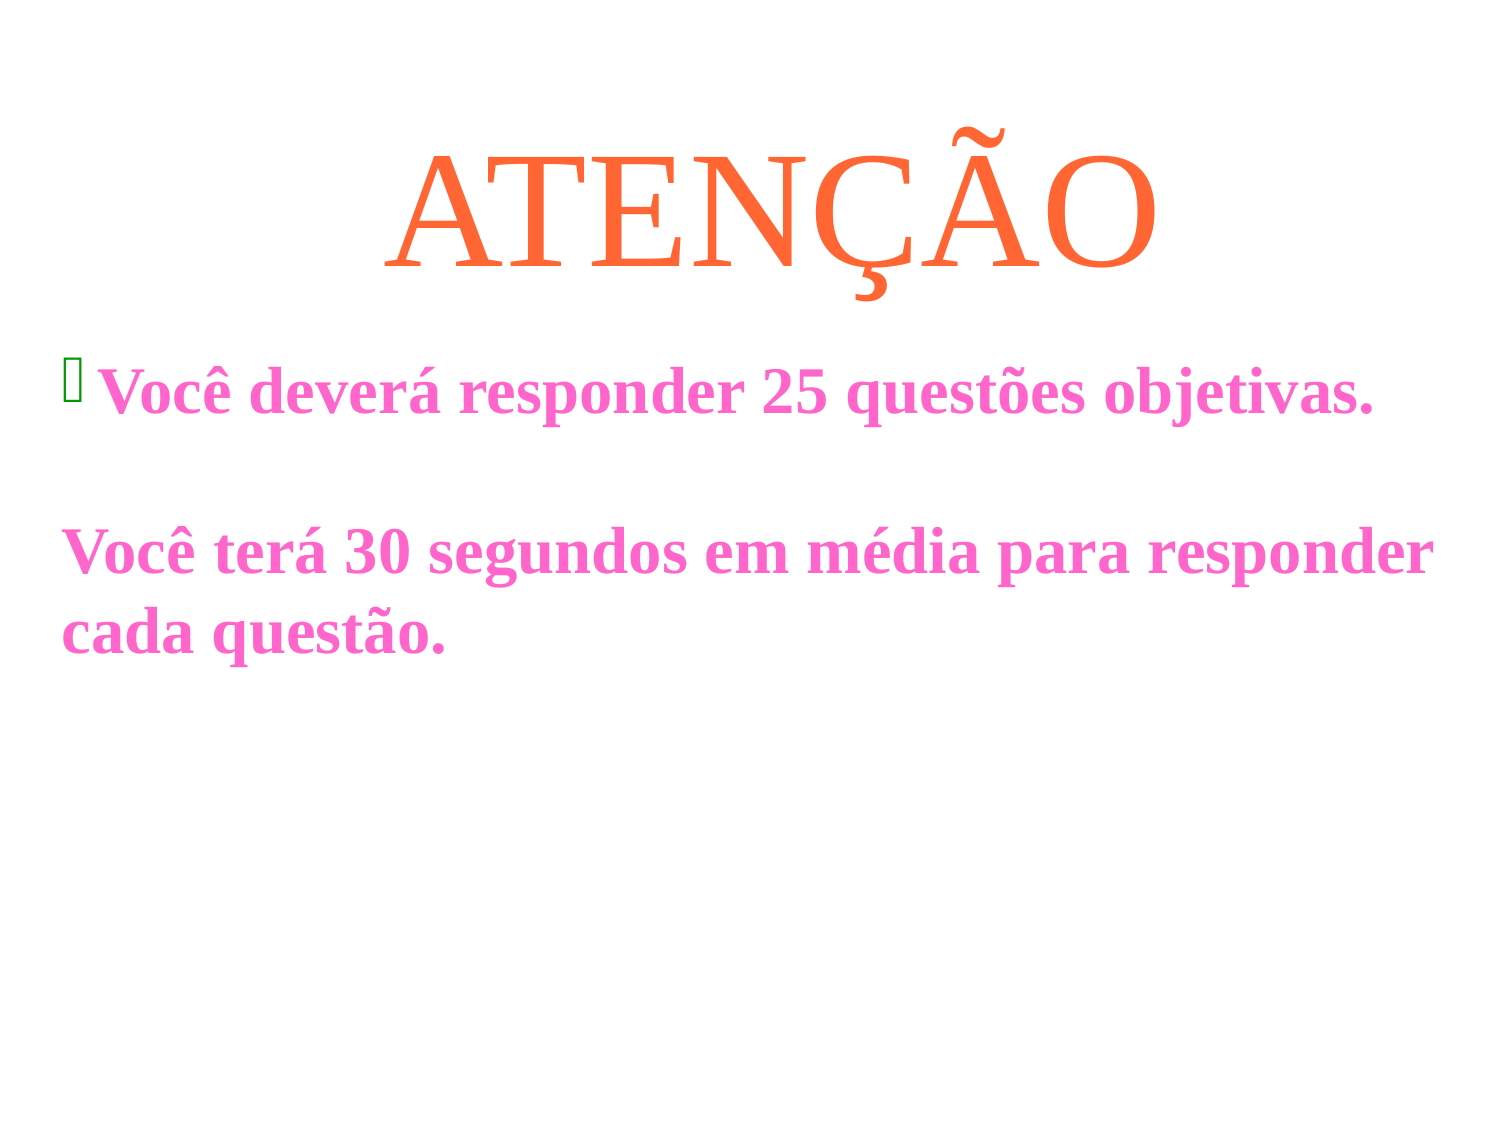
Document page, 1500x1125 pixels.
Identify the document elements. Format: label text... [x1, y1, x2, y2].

text_box ATENÇÃO [368, 92, 1178, 308]
text_box Você deverá responder 25 questões objetivas. Você terá 30 segundos em média para responder cada questão. [46, 339, 1469, 755]
